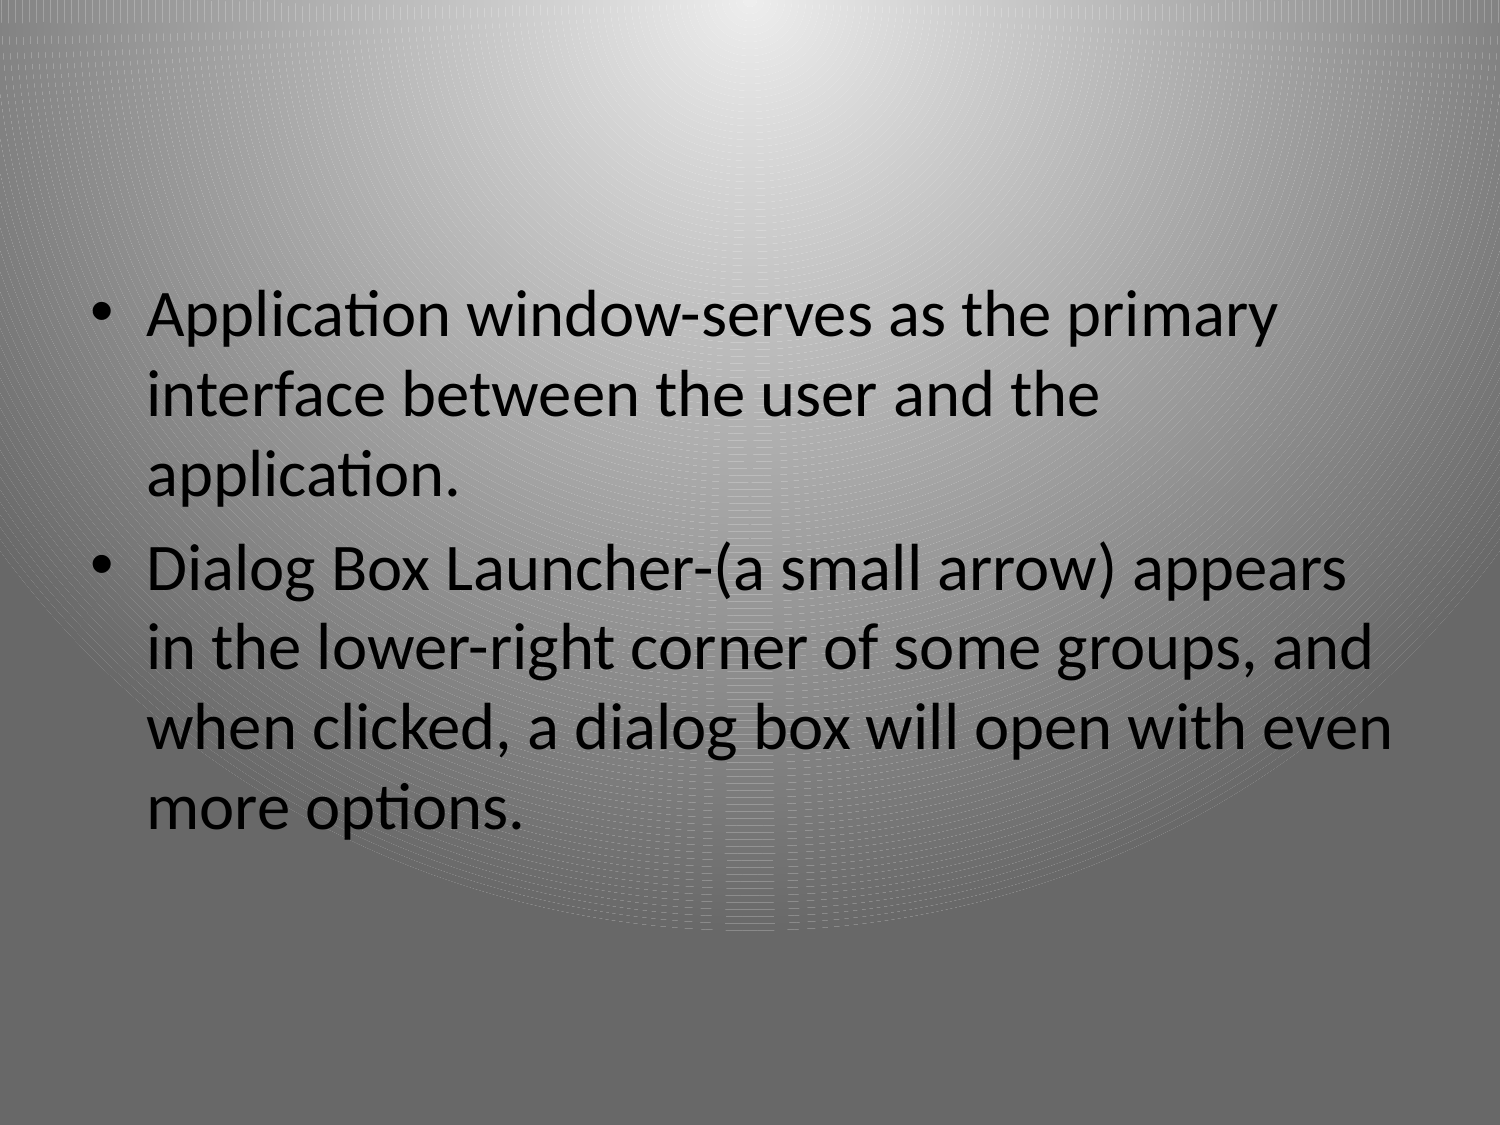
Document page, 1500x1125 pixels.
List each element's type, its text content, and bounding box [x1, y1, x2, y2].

list Application window-serves as the primary interface between the user and the application. Dialog Box Launcher-(a small arrow) appears in the lower-right corner of some groups, and when clicked, a dialog box will open with even more options. [75, 262, 1425, 1005]
